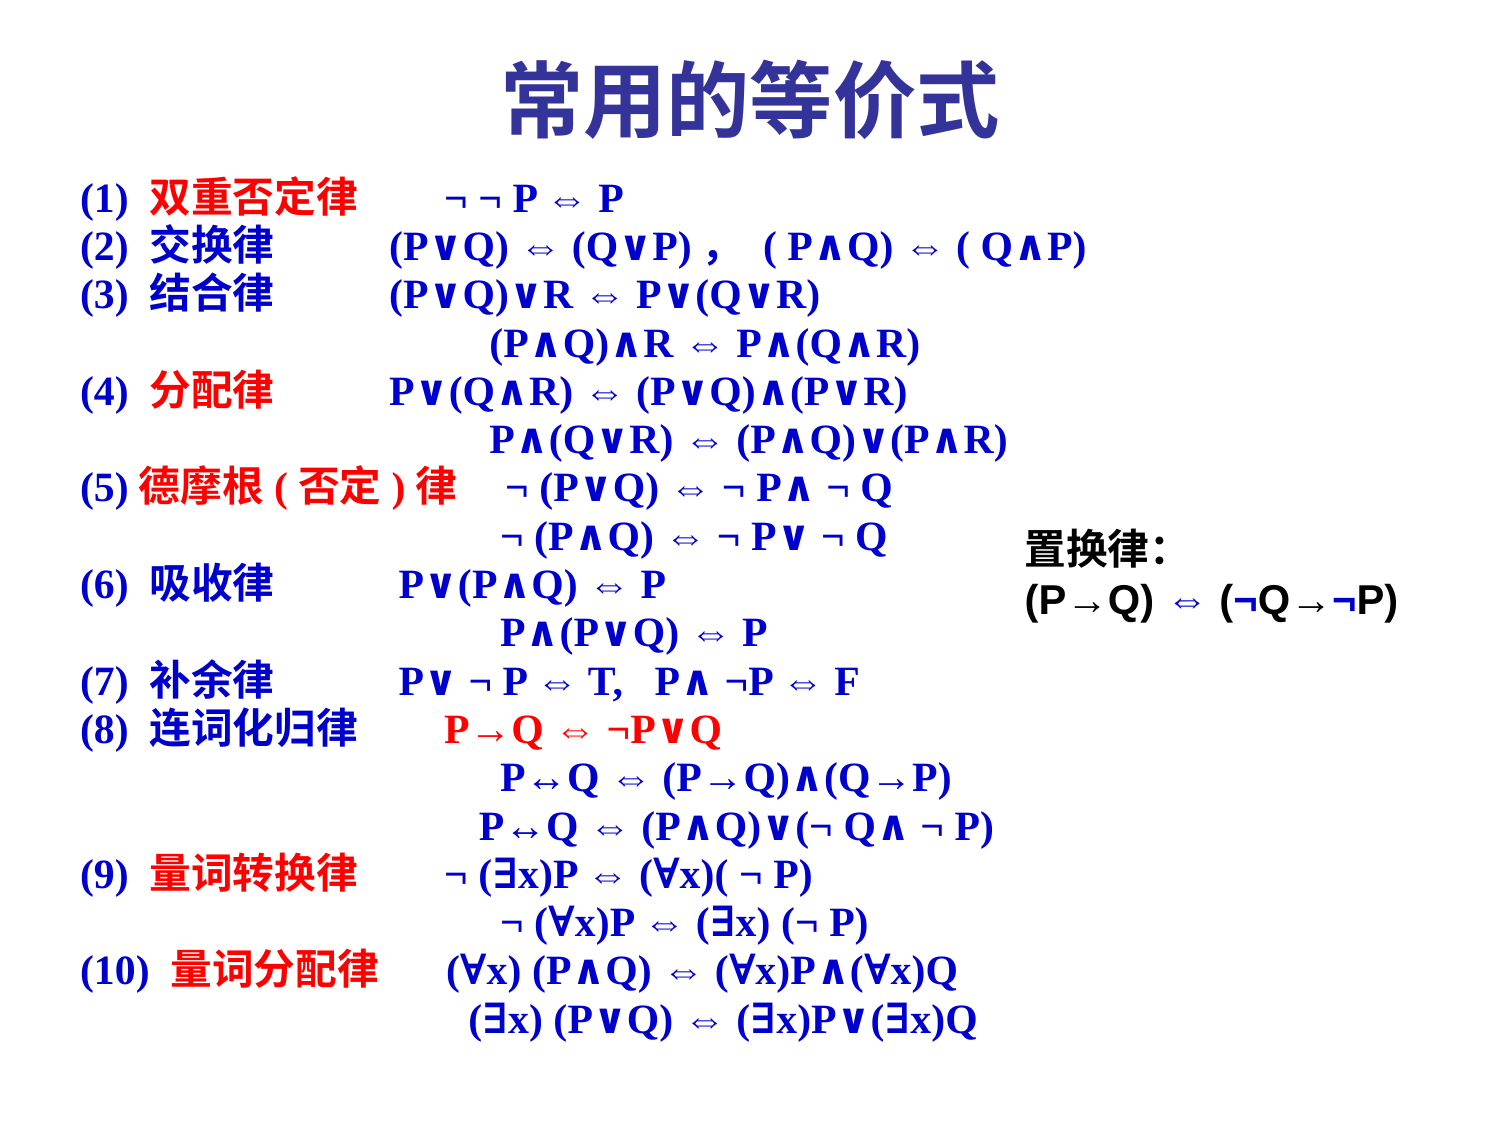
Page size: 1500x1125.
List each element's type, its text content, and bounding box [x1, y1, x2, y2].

list (1) 双重否定律 ¬ ¬ P ⇔ P (2) 交换律 (P∨Q) ⇔ (Q∨P)， ( P∧Q) ⇔ ( Q∧P) (3) 结合律 (P∨Q)∨R ⇔ P∨(Q∨R) (P∧Q)∧R ⇔ P∧(Q∧R) (4) 分配律 P∨(Q∧R) ⇔ (P∨Q)∧(P∨R) P∧(Q∨R) ⇔ (P∧Q)∨(P∧R) (5)德摩根(否定)律 ¬ (P∨Q) ⇔ ¬ P∧ ¬ Q ¬ (P∧Q) ⇔ ¬ P∨ ¬ Q (6) 吸收律 P∨(P∧Q) ⇔ P P∧(P∨Q) ⇔ P (7) 补余律 P∨ ¬ P ⇔ T, P∧ ¬P ⇔ F (8) 连词化归律 P→Q ⇔ ¬P∨Q P↔Q ⇔ (P→Q)∧(Q→P) P↔Q ⇔ (P∧Q)∨(¬ Q∧ ¬ P) (9) 量词转换律 ¬ (∃x)P ⇔ (∀x)( ¬ P) ¬ (∀x)P ⇔ (∃x) (¬ P) (10) 量词分配律 (∀x) (P∧Q) ⇔ (∀x)P∧(∀x)Q (∃x) (P∨Q) ⇔ (∃x)P∨(∃x)Q [64, 197, 1412, 1125]
text_box 置换律： (P→Q) ⇔ (¬Q→¬P) [1009, 515, 1436, 631]
title 常用的等价式 [0, 0, 1500, 197]
